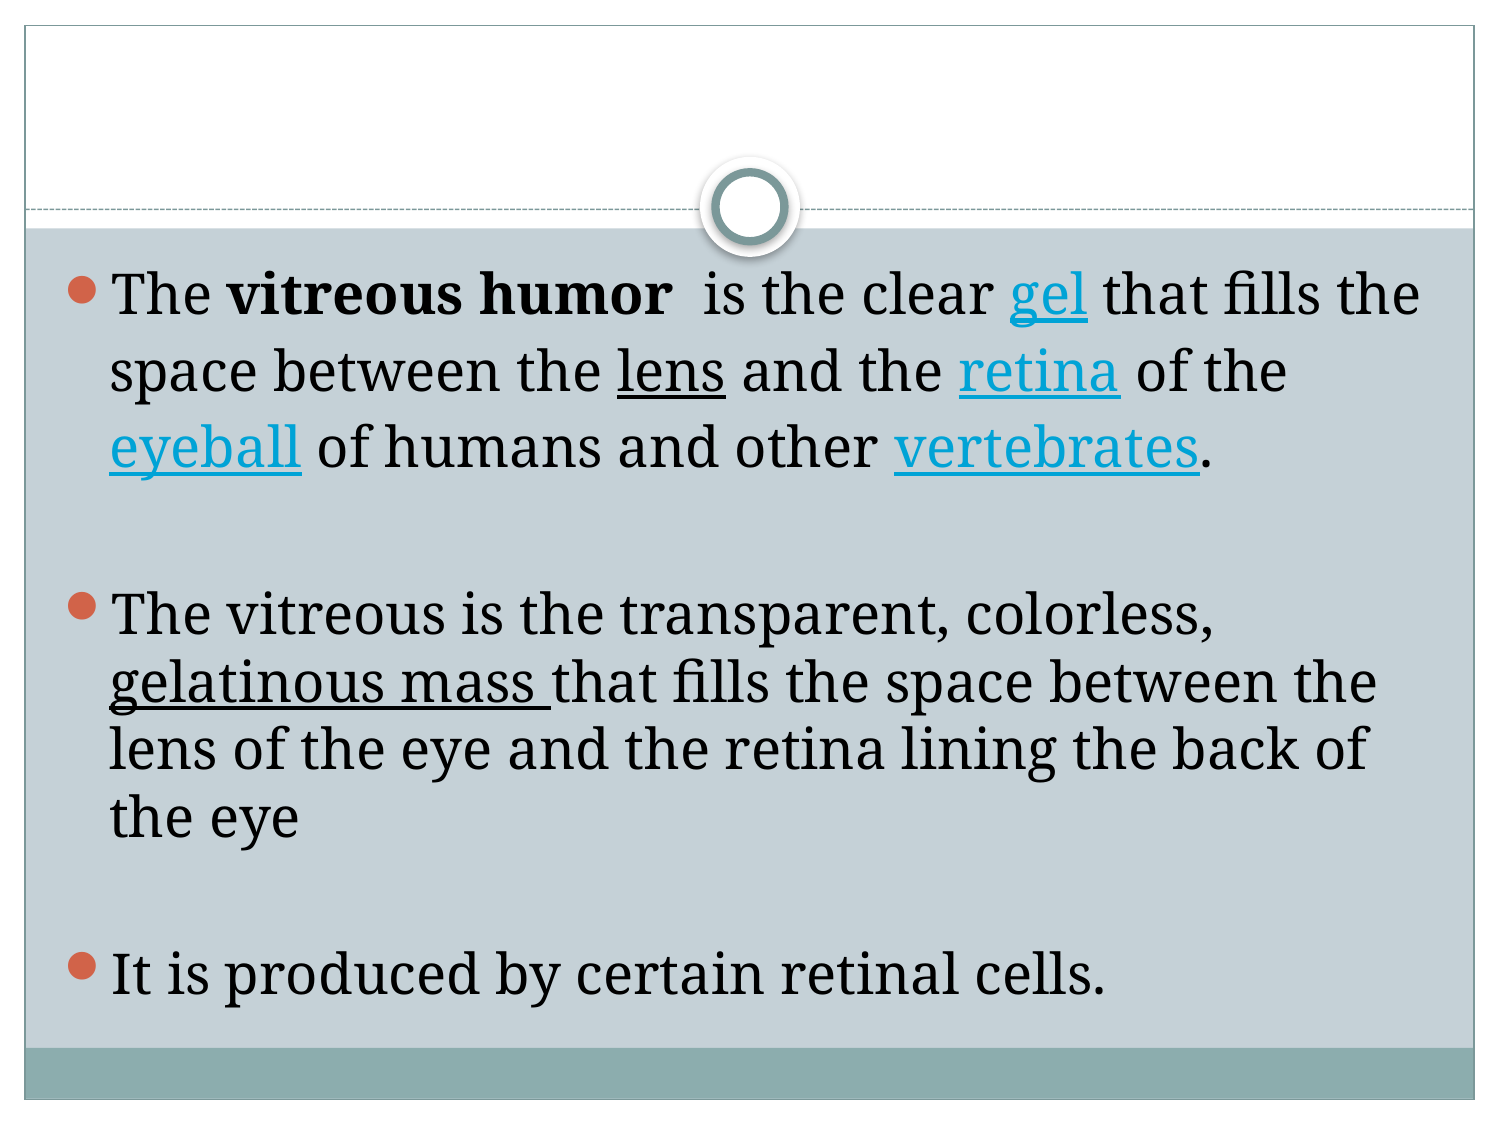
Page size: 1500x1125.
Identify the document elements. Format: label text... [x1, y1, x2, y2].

list The vitreous humor is the clear gel that fills the space between the lens and the retina of the eyeball of humans and other vertebrates. The vitreous is the transparent, colorless, gelatinous mass that fills the space between the lens of the eye and the retina lining the back of the eye It is produced by certain retinal cells. [49, 250, 1445, 1001]
